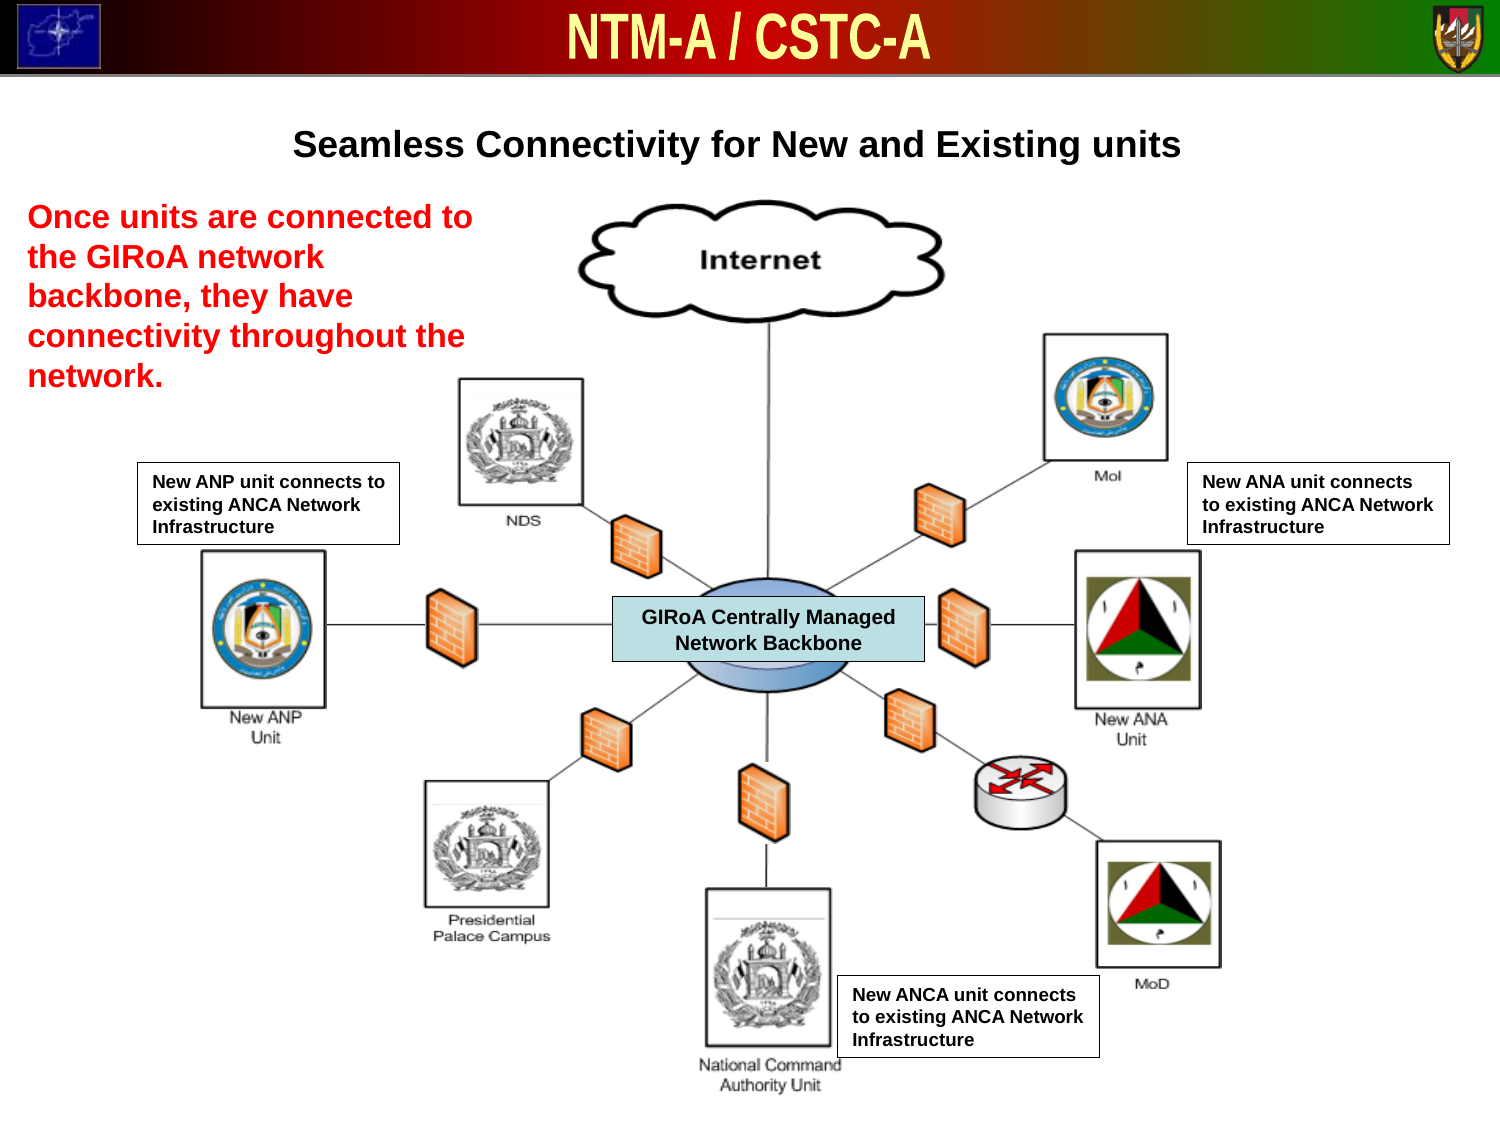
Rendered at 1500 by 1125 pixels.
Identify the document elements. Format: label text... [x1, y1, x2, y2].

text_box New ANCA unit connects to existing ANCA Network Infrastructure [851, 1003, 1100, 1058]
text_box New ANA unit connects to existing ANCA Network Infrastructure [1226, 462, 1450, 545]
picture [199, 199, 1222, 1096]
text_box Once units are connected to the GIRoA network backbone, they have connectivity throughout the network. [12, 187, 500, 402]
picture [1432, 5, 1484, 74]
text_box New ANP unit connects to existing ANCA Network Infrastructure [137, 462, 294, 545]
text_box Seamless Connectivity for New and Existing units [162, 112, 1313, 173]
picture [17, 4, 101, 69]
